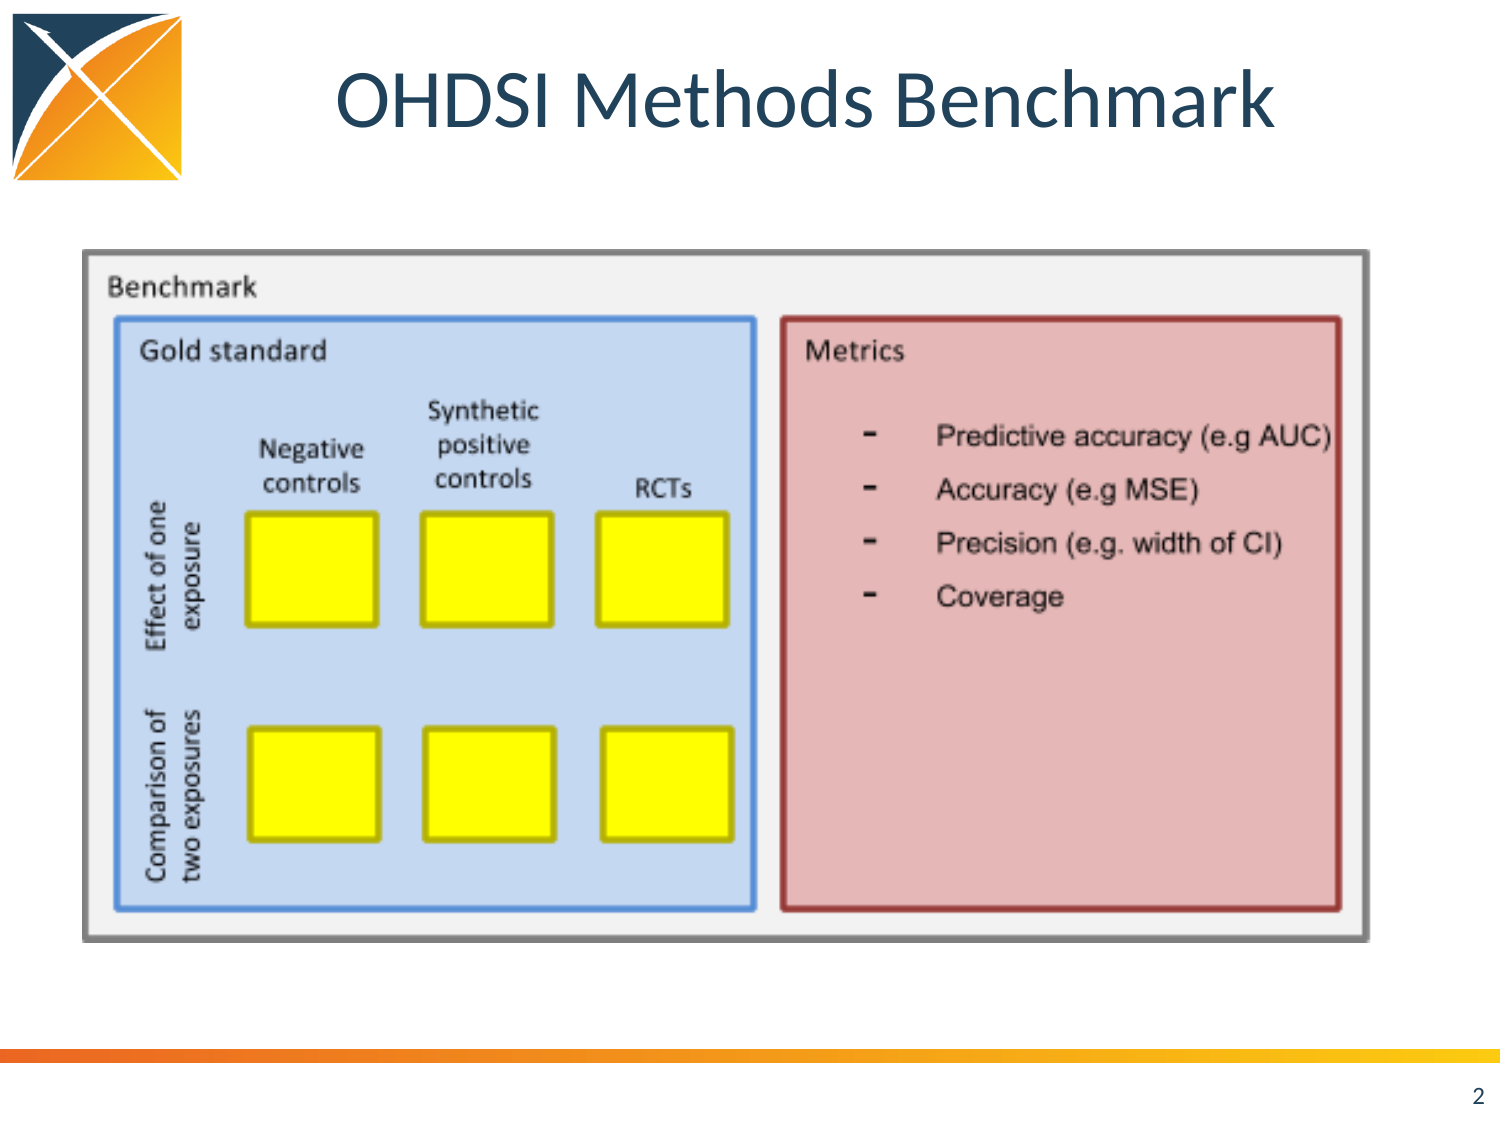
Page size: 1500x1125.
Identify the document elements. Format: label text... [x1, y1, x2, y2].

picture [0, 0, 206, 200]
slide_number 2 [1149, 1065, 1500, 1125]
picture [82, 249, 1395, 943]
title OHDSI Methods Benchmark [187, 24, 1425, 163]
